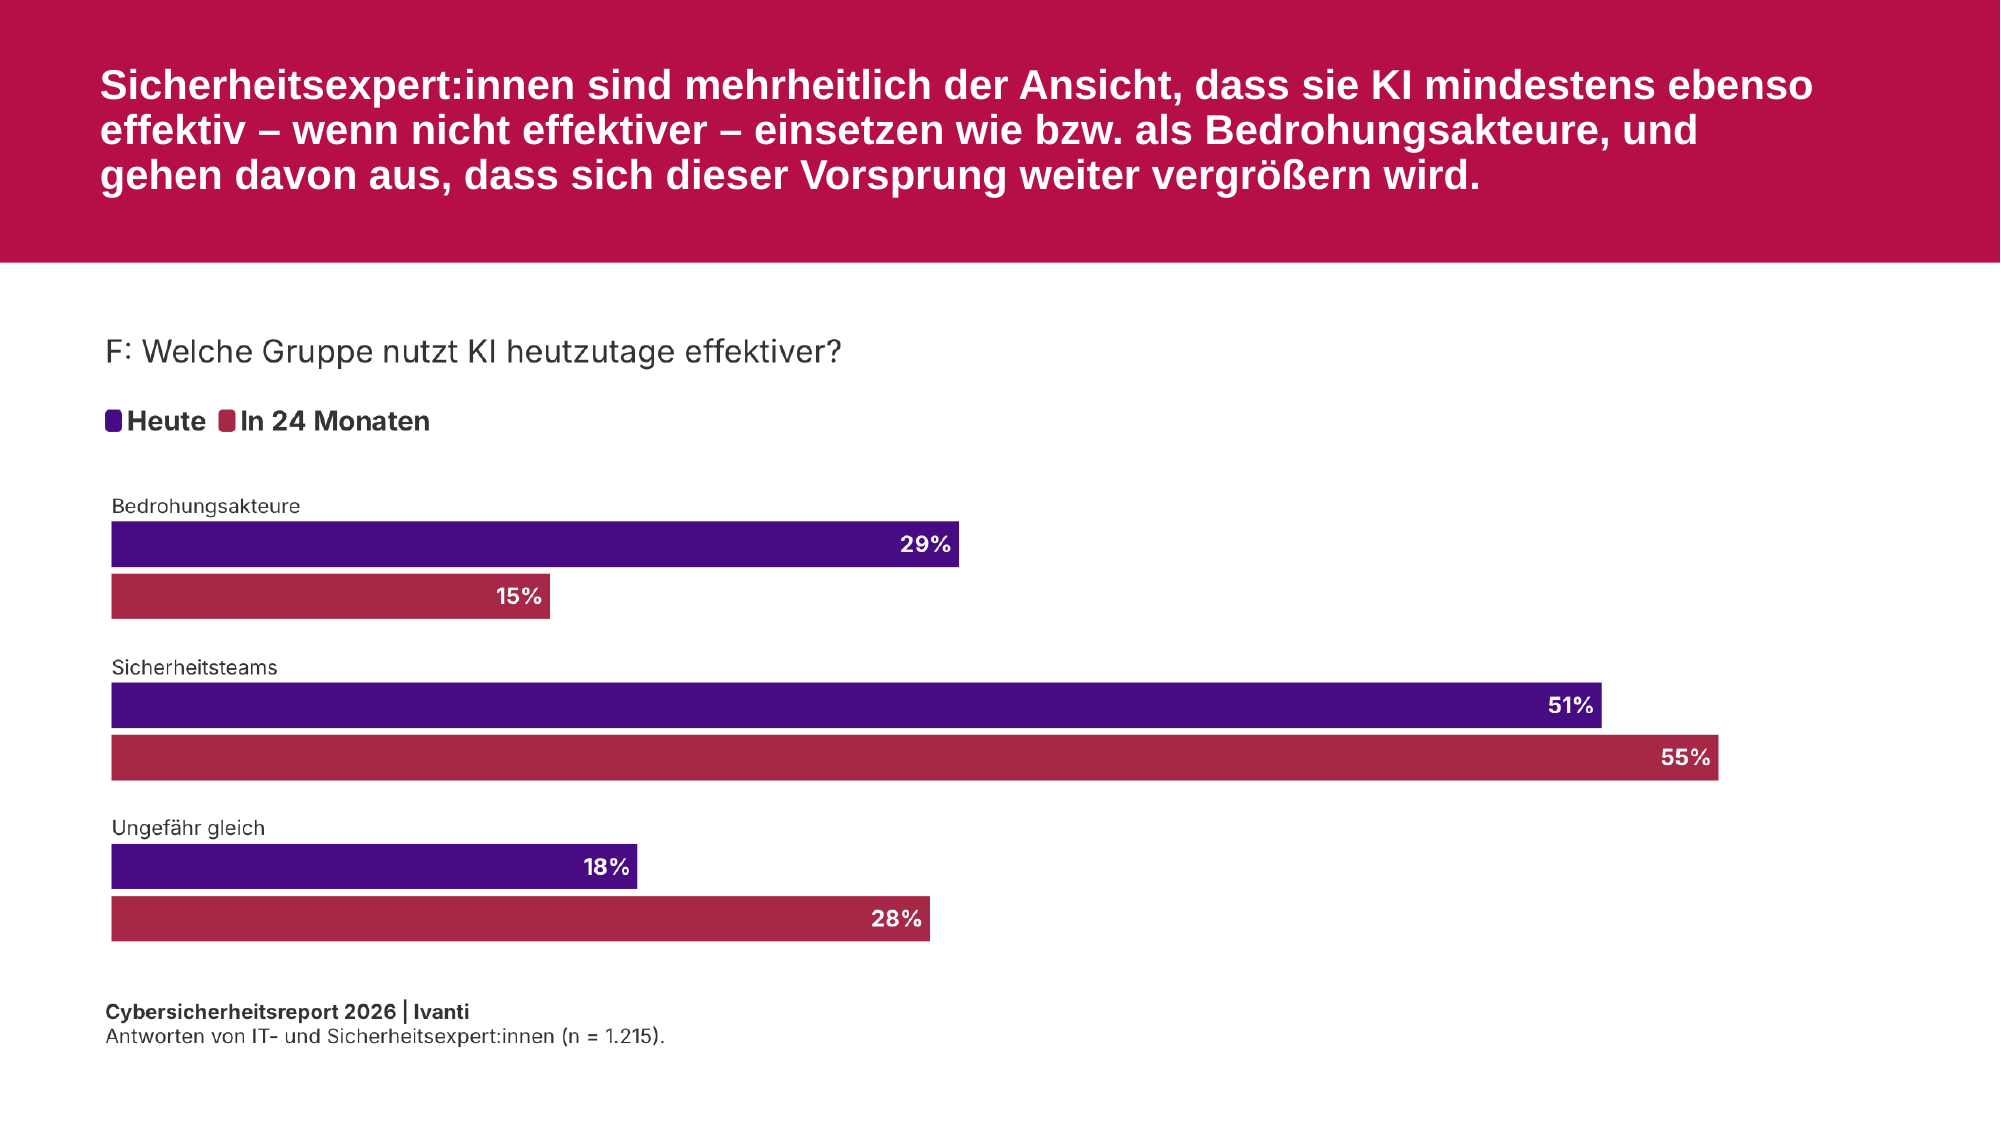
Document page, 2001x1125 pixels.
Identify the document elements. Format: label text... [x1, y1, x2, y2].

text_box Sicherheitsexpert:innen sind mehrheitlich der Ansicht, dass sie KI mindestens ebenso effektiv – wenn nicht effektiver – einsetzen wie bzw. als Bedrohungsakteure, und gehen davon aus, dass sich dieser Vorsprung weiter vergrößern wird. [99, 0, 1841, 263]
picture [82, 298, 1744, 1068]
text_box [0, 0, 2000, 264]
